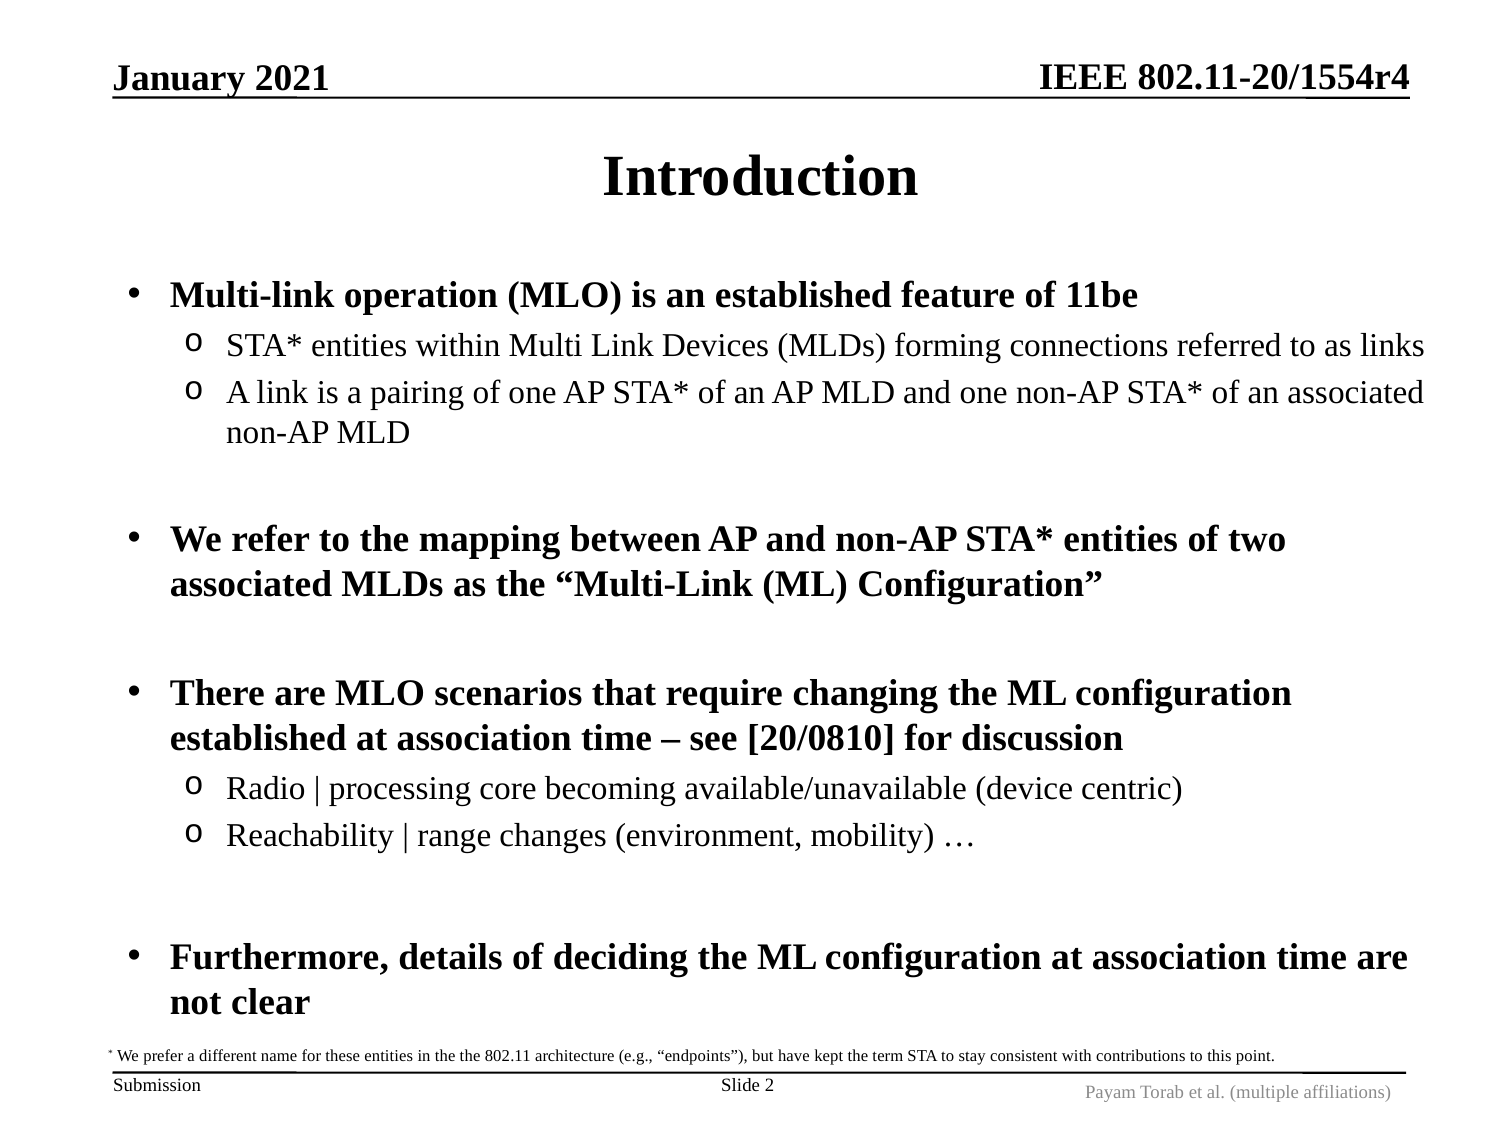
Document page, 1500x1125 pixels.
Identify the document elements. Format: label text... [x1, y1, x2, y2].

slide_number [112, 52, 563, 90]
list Multi-link operation (MLO) is an established feature of 11be STA* entities within Multi Link Devices (MLDs) forming connections referred to as links A link is a pairing of one AP STA* of an AP MLD and one non-AP STA* of an associated non-AP MLD We refer to the mapping between AP and non-AP STA* entities of two associated MLDs as the “Multi-Link (ML) Configuration” There are MLO scenarios that require changing the ML configuration established at association time – see [20/0810] for discussion Radio | processing core becoming available/unavailable (device centric) Reachability | range changes (environment, mobility) … Furthermore, details of deciding the ML configuration at association time are not clear [112, 262, 1463, 1073]
text_box * We prefer a different name for these entities in the the 802.11 architecture (e.g., “endpoints”), but have kept the term STA to stay consistent with contributions to this point. [93, 1037, 1297, 1072]
slide_number Slide 2 [702, 1072, 793, 1111]
title Introduction [112, 97, 1411, 248]
footer Payam Torab et al. (multiple affiliations) [877, 1072, 1407, 1110]
